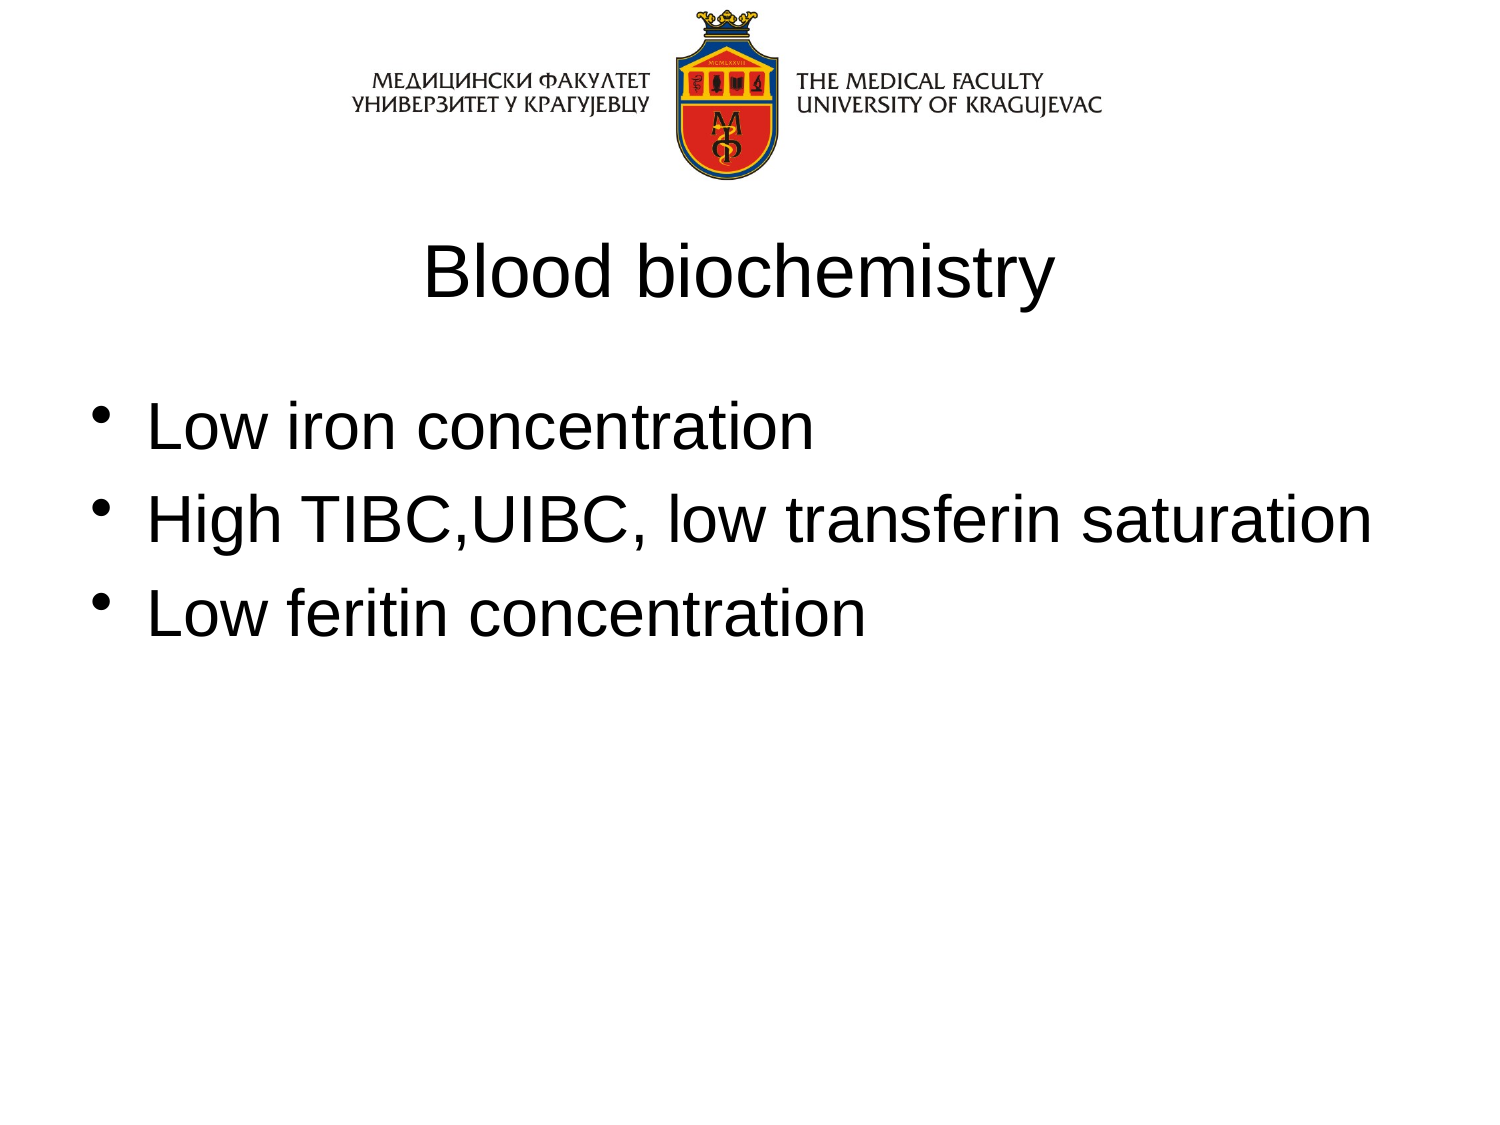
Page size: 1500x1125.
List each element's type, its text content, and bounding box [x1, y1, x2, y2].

picture [328, 0, 1125, 174]
title Blood biochemistry [75, 174, 1425, 362]
list Low iron concentration High TIBC,UIBC, low transferin saturation Low feritin concentration [75, 375, 1425, 1118]
